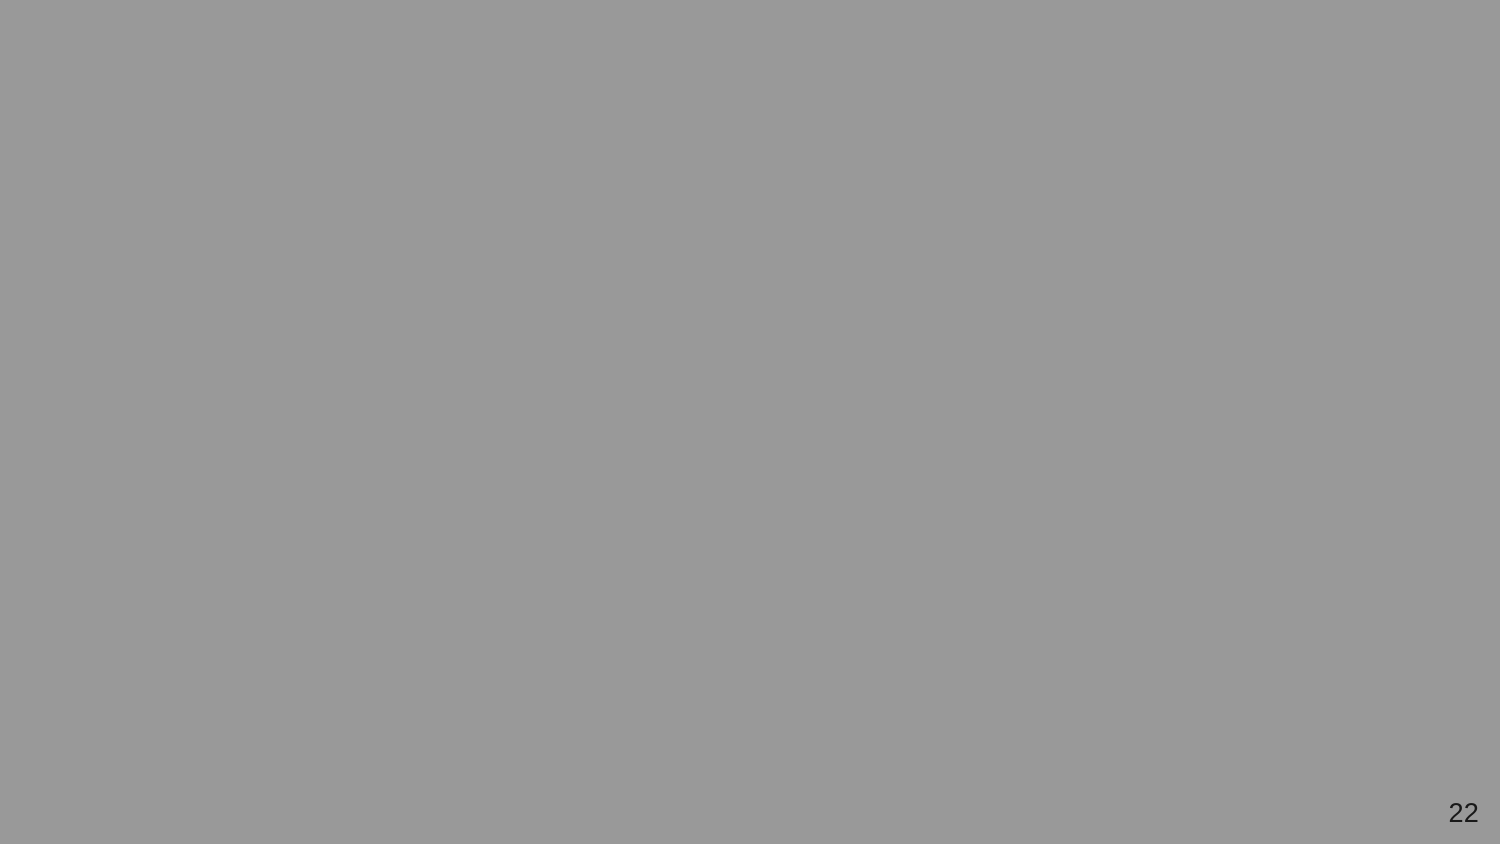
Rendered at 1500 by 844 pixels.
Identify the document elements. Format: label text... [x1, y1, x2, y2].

slide_number 22 [1403, 779, 1494, 844]
